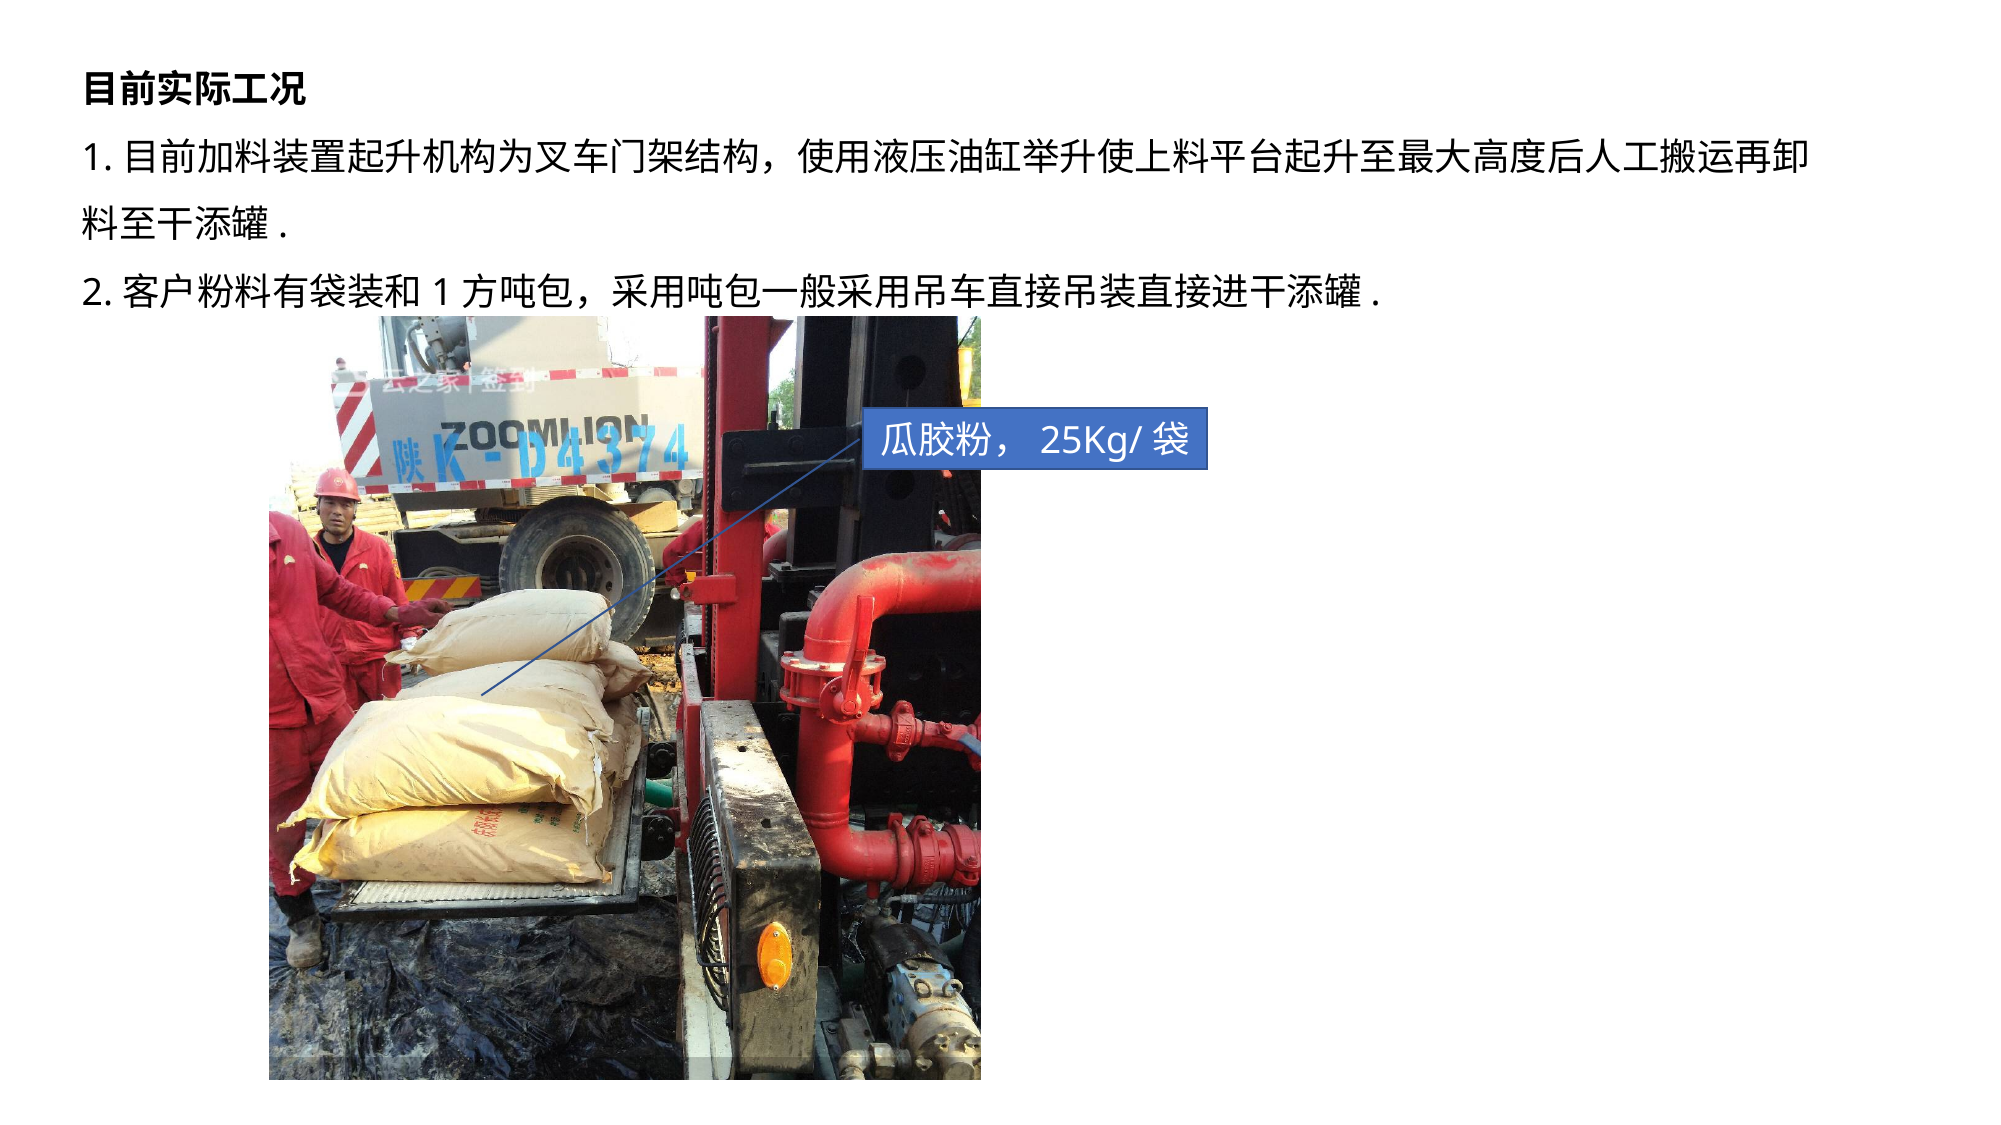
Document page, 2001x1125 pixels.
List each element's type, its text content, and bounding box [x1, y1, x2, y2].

text_box 目前实际工况 1.目前加料装置起升机构为叉车门架结构，使用液压油缸举升使上料平台起升至最大高度后人工搬运再卸料至干添罐. 2.客户粉料有袋装和1方吨包，采用吨包一般采用吊车直接吊装直接进干添罐. [66, 35, 1851, 321]
text_box 瓜胶粉，25Kg/袋 [981, 407, 1208, 470]
picture [269, 316, 981, 1080]
